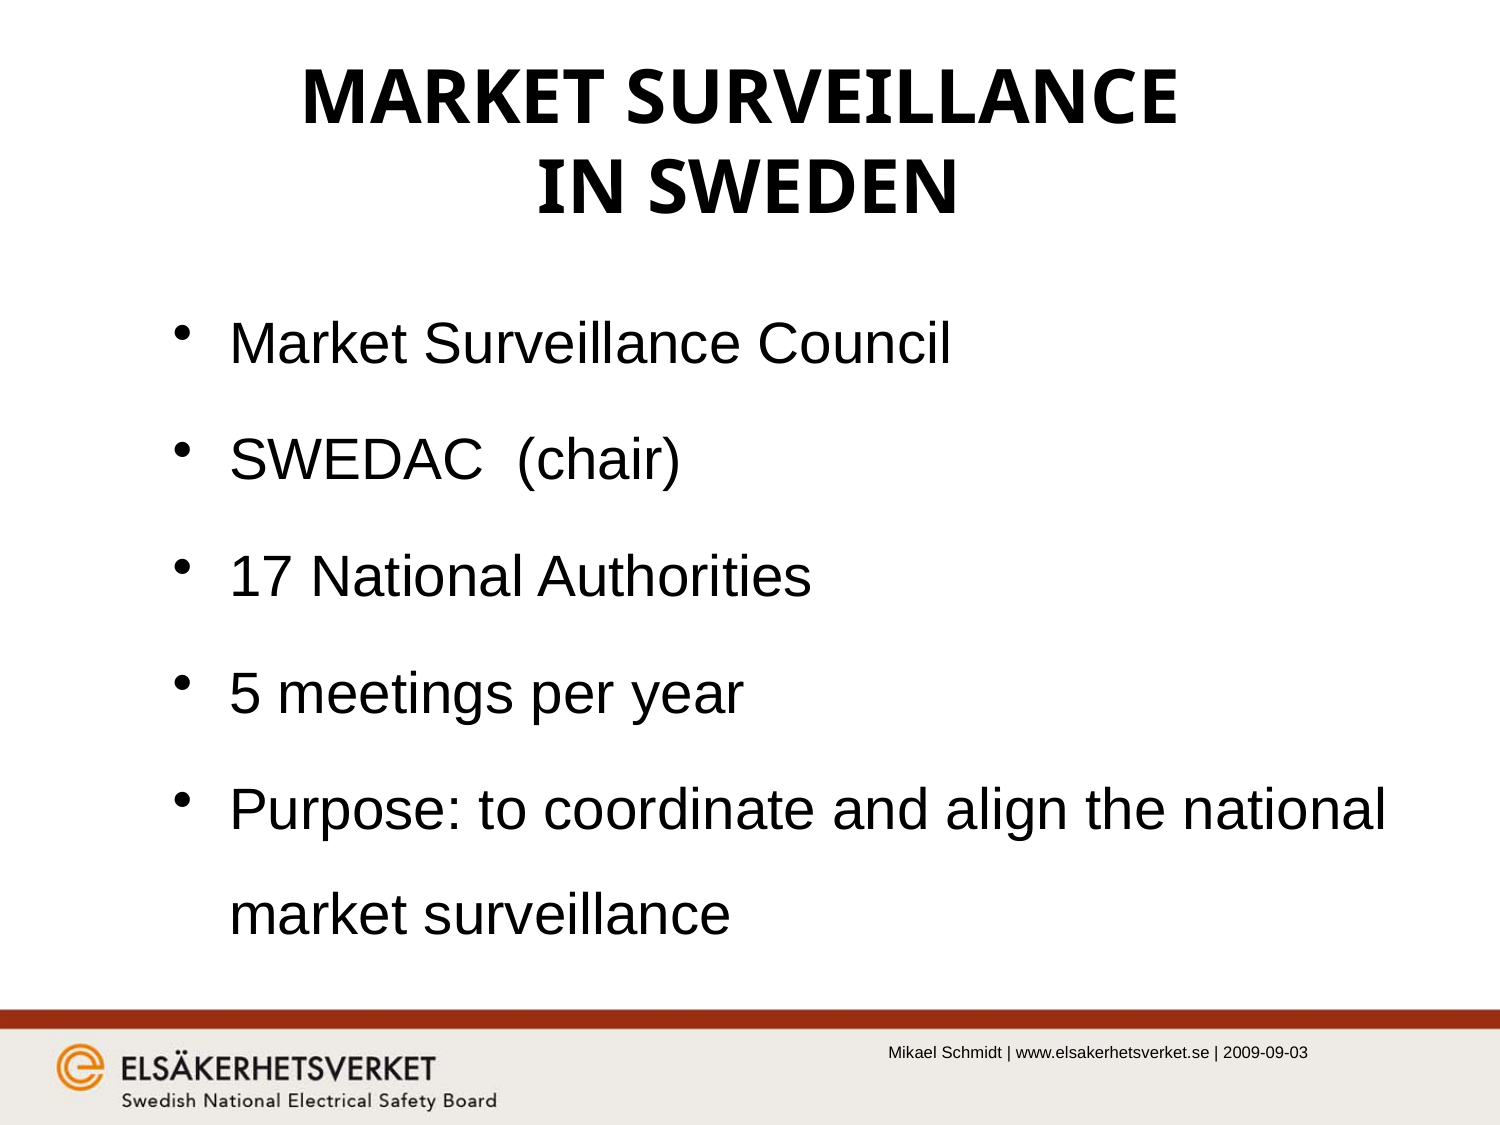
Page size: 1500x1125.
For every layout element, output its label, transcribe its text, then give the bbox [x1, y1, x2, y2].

footer Mikael Schmidt | www.elsakerhetsverket.se | 2009-09-03 [738, 1034, 1460, 1103]
title MARKET SURVEILLANCE IN SWEDEN [74, 44, 1426, 233]
text_box Market Surveillance Council SWEDAC (chair) 17 National Authorities 5 meetings per year Purpose: to coordinate and align the national market surveillance [157, 262, 1459, 1005]
picture [0, 0, 1500, 1125]
